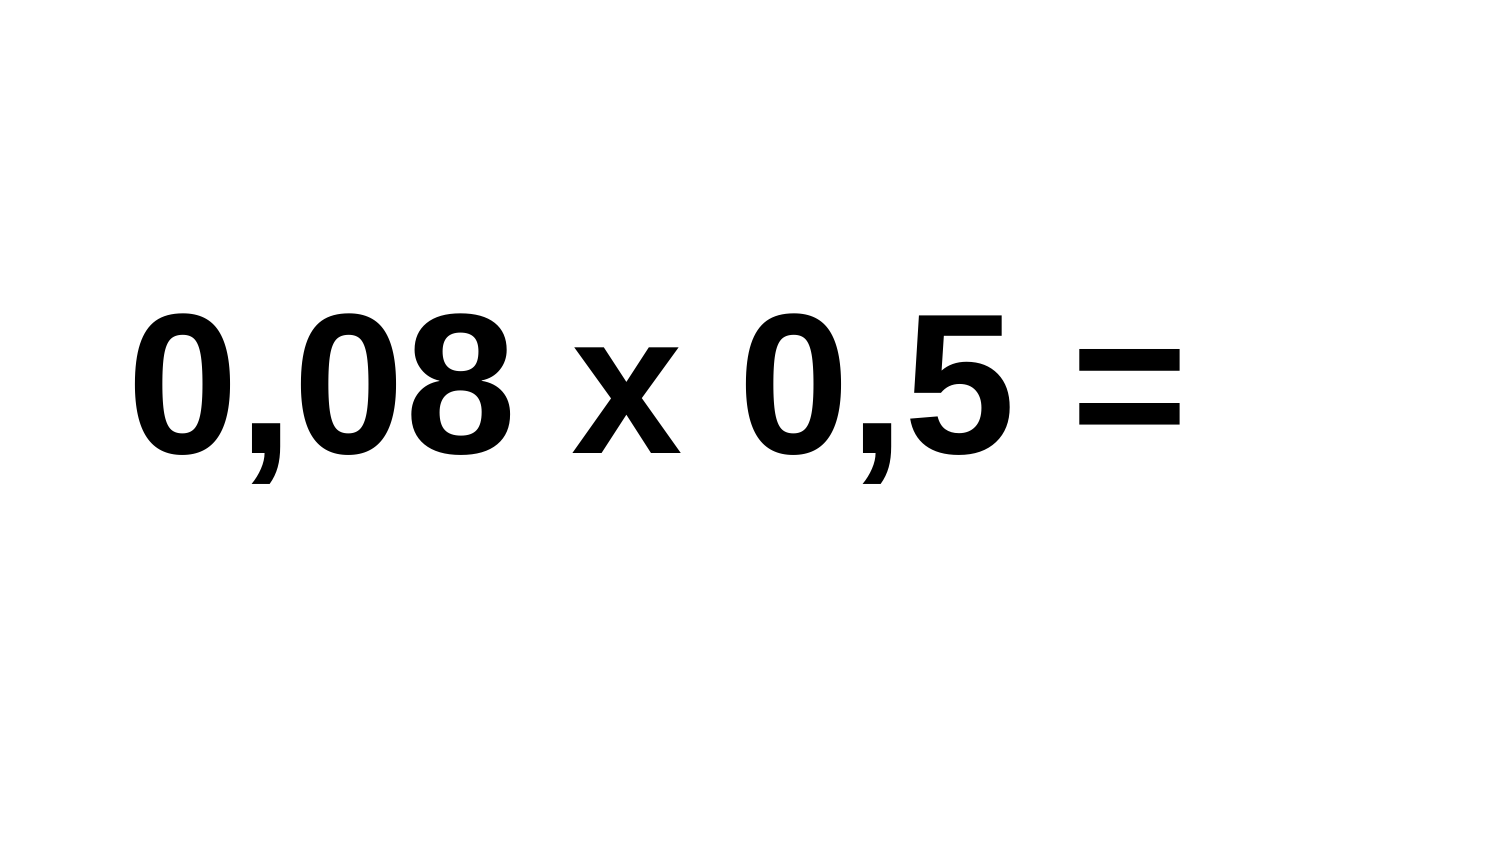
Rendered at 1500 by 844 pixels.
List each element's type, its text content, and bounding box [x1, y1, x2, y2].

text_box 0,08 x 0,5 = [112, 318, 1388, 509]
